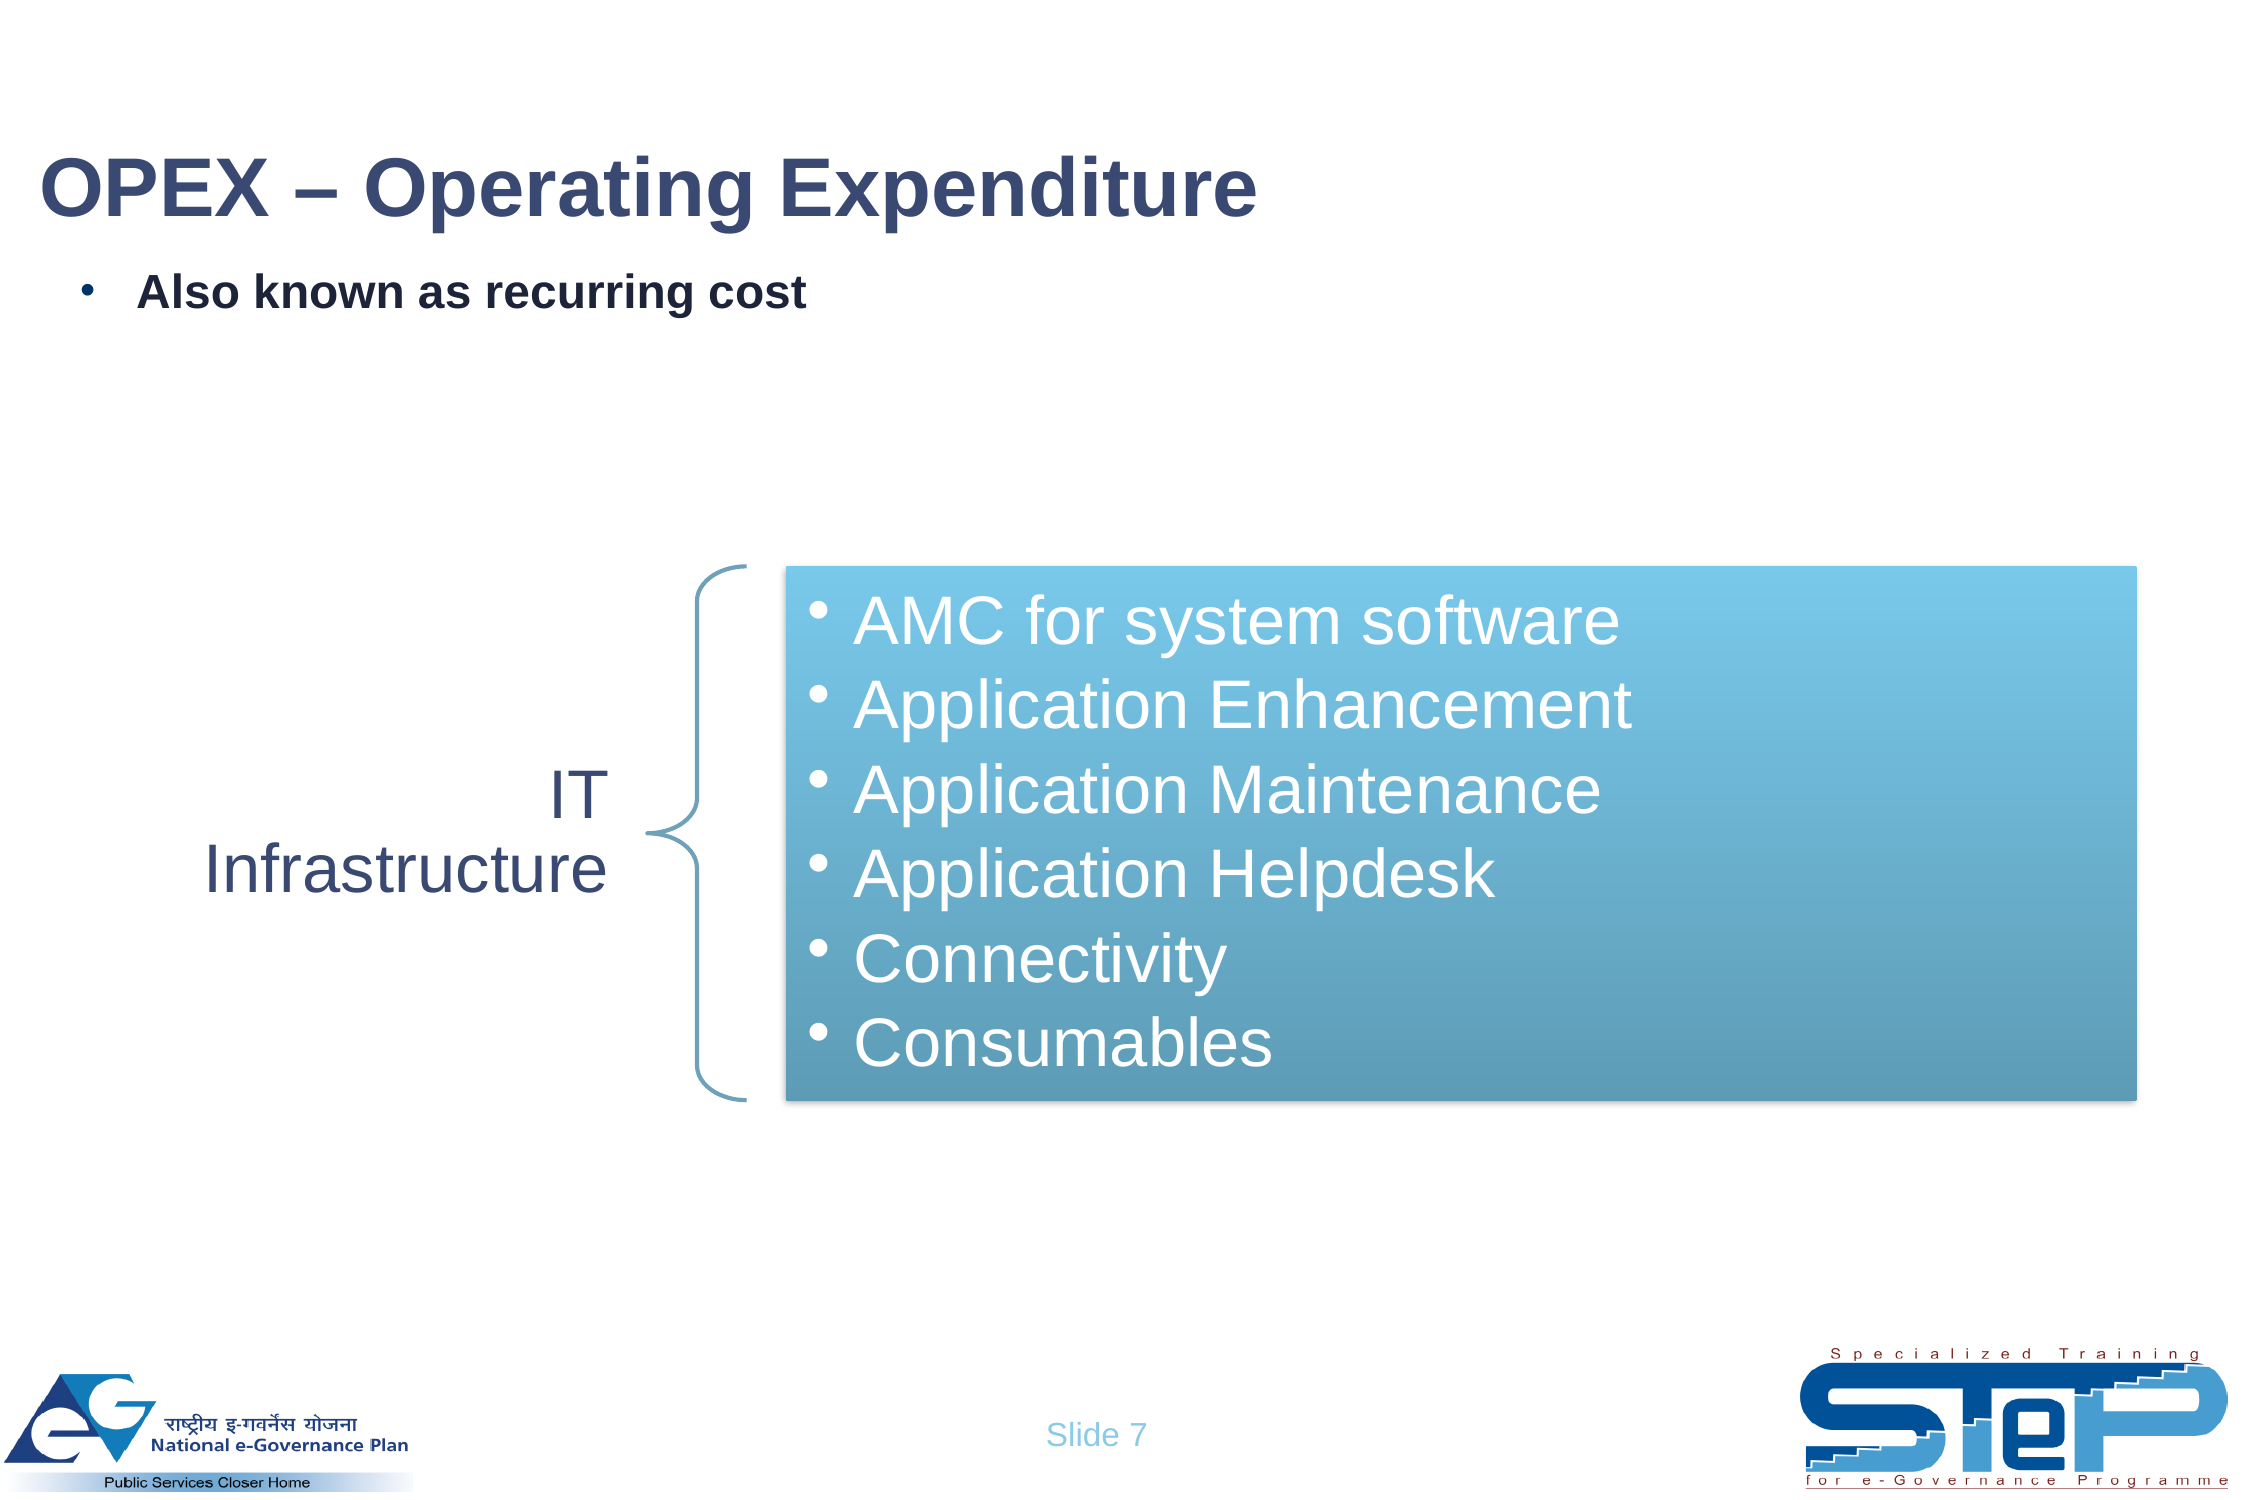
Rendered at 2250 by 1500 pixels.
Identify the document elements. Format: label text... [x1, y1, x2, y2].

text_box Also known as recurring cost [58, 249, 2175, 384]
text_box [149, 349, 2138, 1317]
picture [1800, 1348, 2228, 1489]
picture [3, 1374, 413, 1492]
title OPEX – Operating Expenditure [39, 132, 2207, 299]
